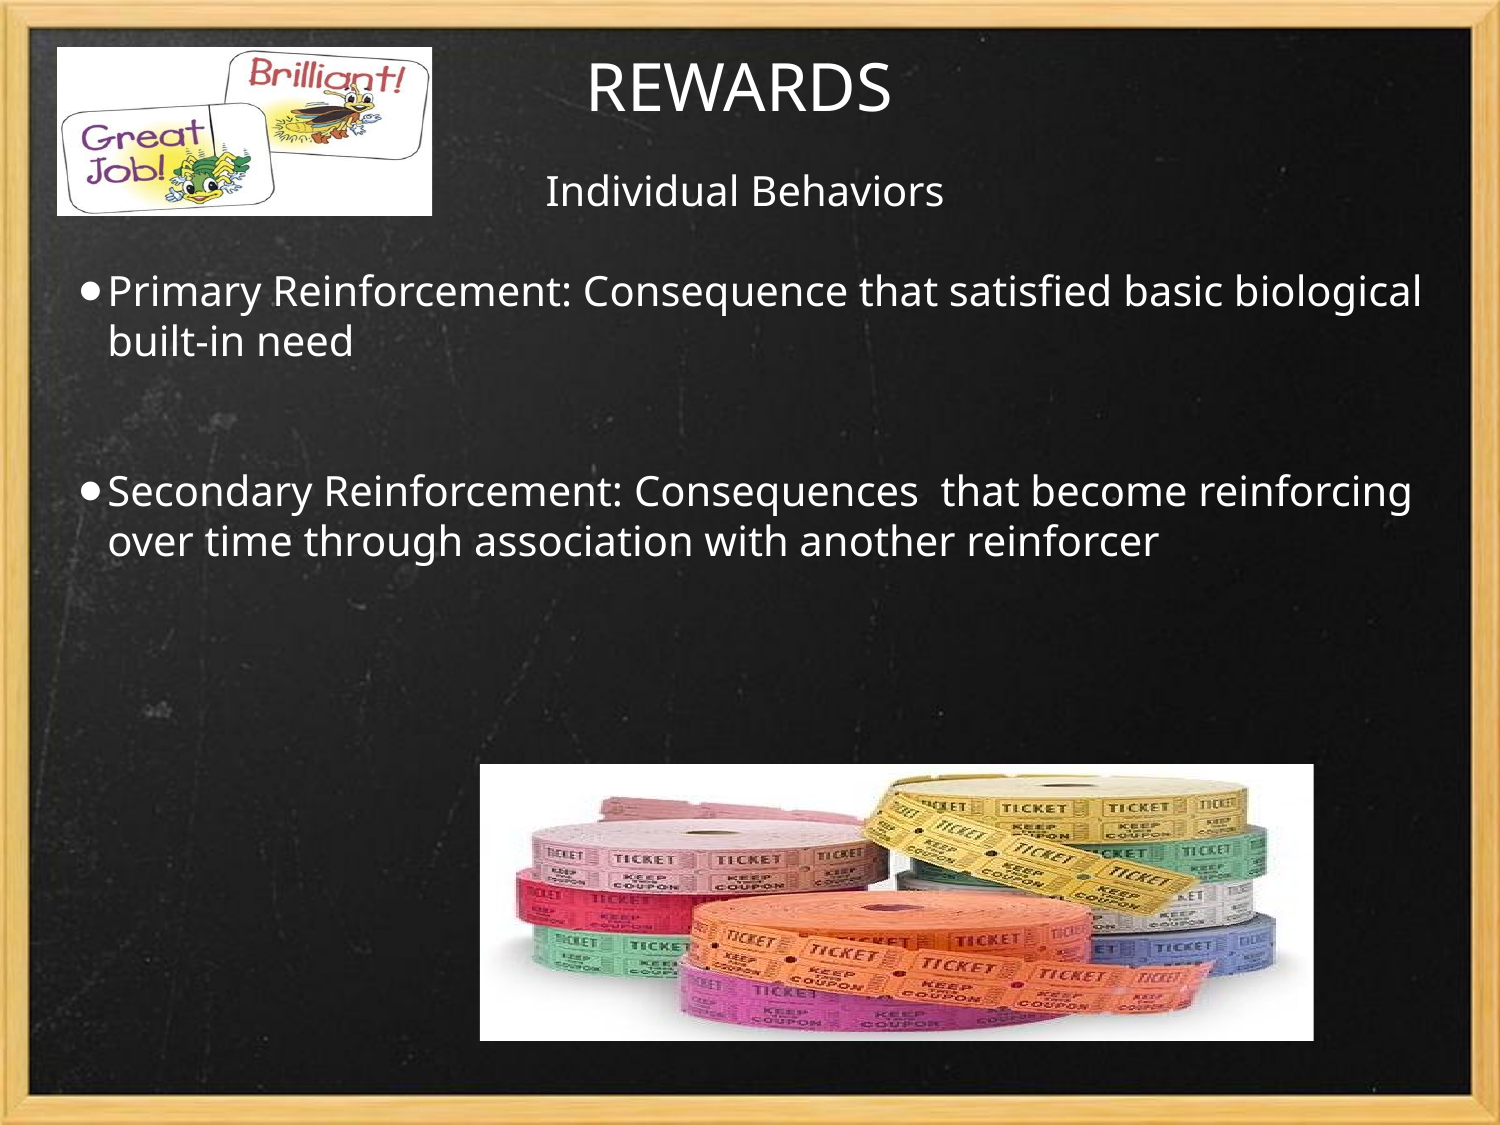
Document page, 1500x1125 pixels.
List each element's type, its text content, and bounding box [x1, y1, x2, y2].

picture [0, 0, 1500, 1125]
title REWARDS [420, 29, 1059, 149]
list Individual Behaviors Primary Reinforcement: Consequence that satisfied basic biological built-in need Secondary Reinforcement: Consequences that become reinforcing over time through association with another reinforcer [30, 149, 1461, 818]
text_box [57, 47, 433, 216]
text_box [479, 764, 1314, 1041]
